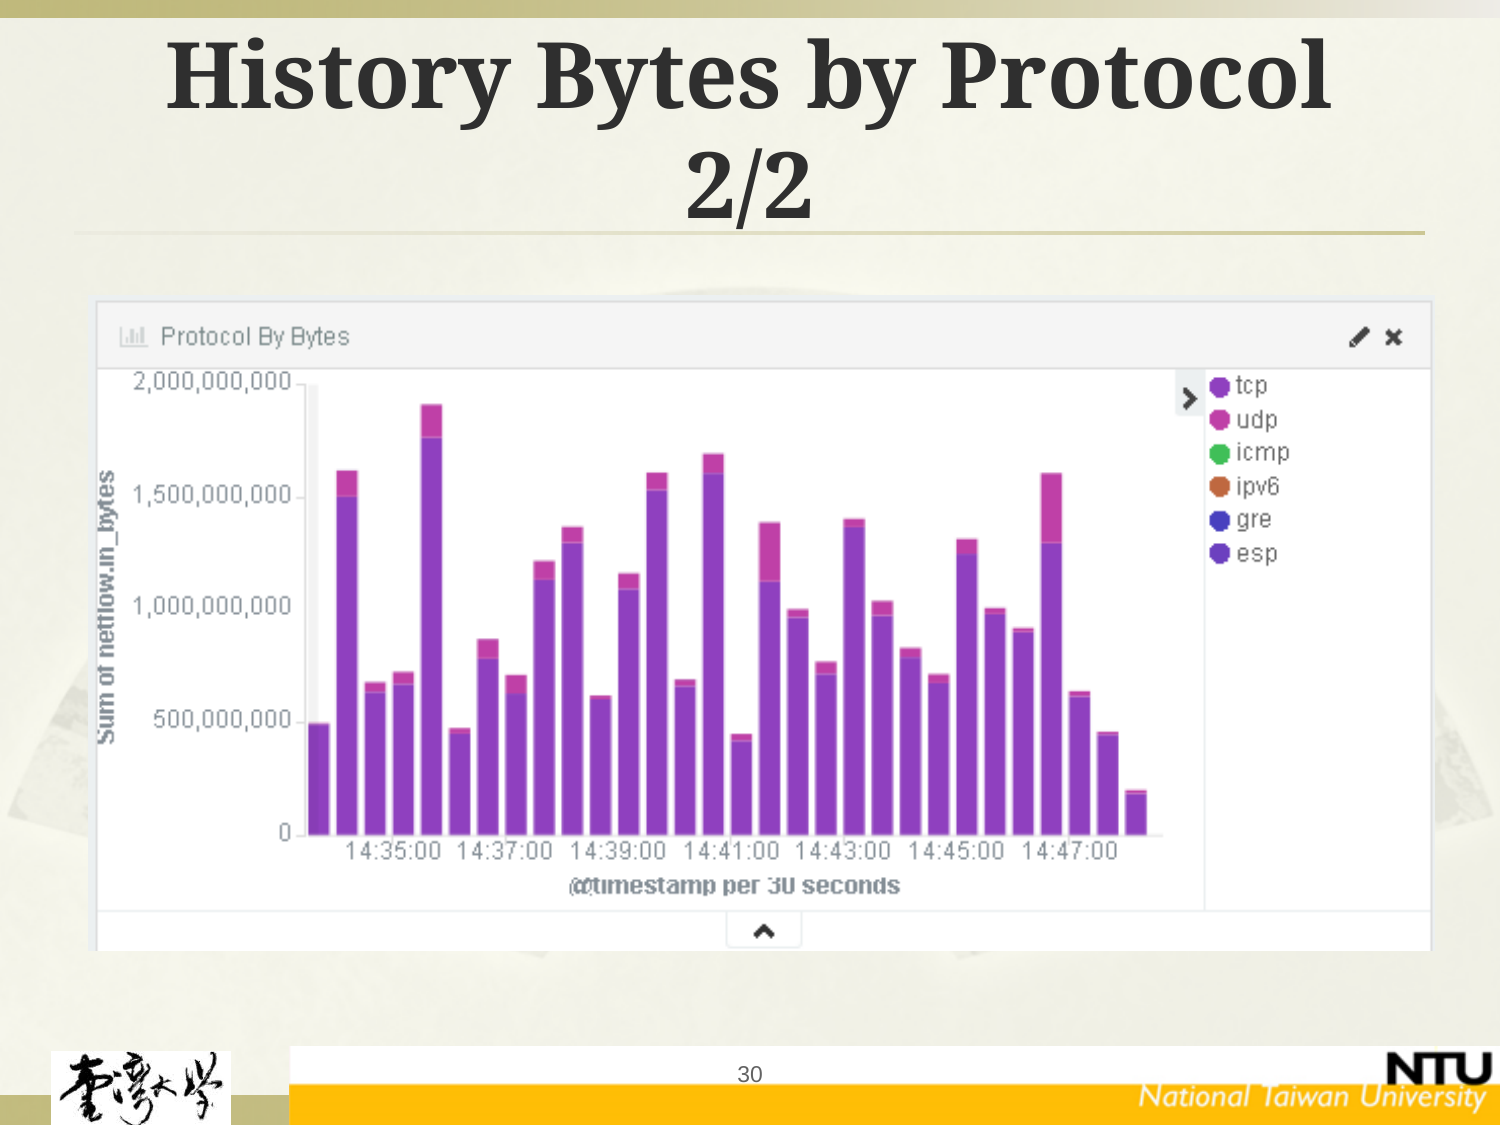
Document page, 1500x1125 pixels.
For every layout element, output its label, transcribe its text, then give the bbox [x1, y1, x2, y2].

picture [87, 294, 1435, 952]
picture [51, 1051, 231, 1125]
slide_number 30 [675, 1050, 825, 1097]
title History Bytes by Protocol 2/2 [75, 45, 1425, 209]
picture [289, 1046, 1500, 1125]
